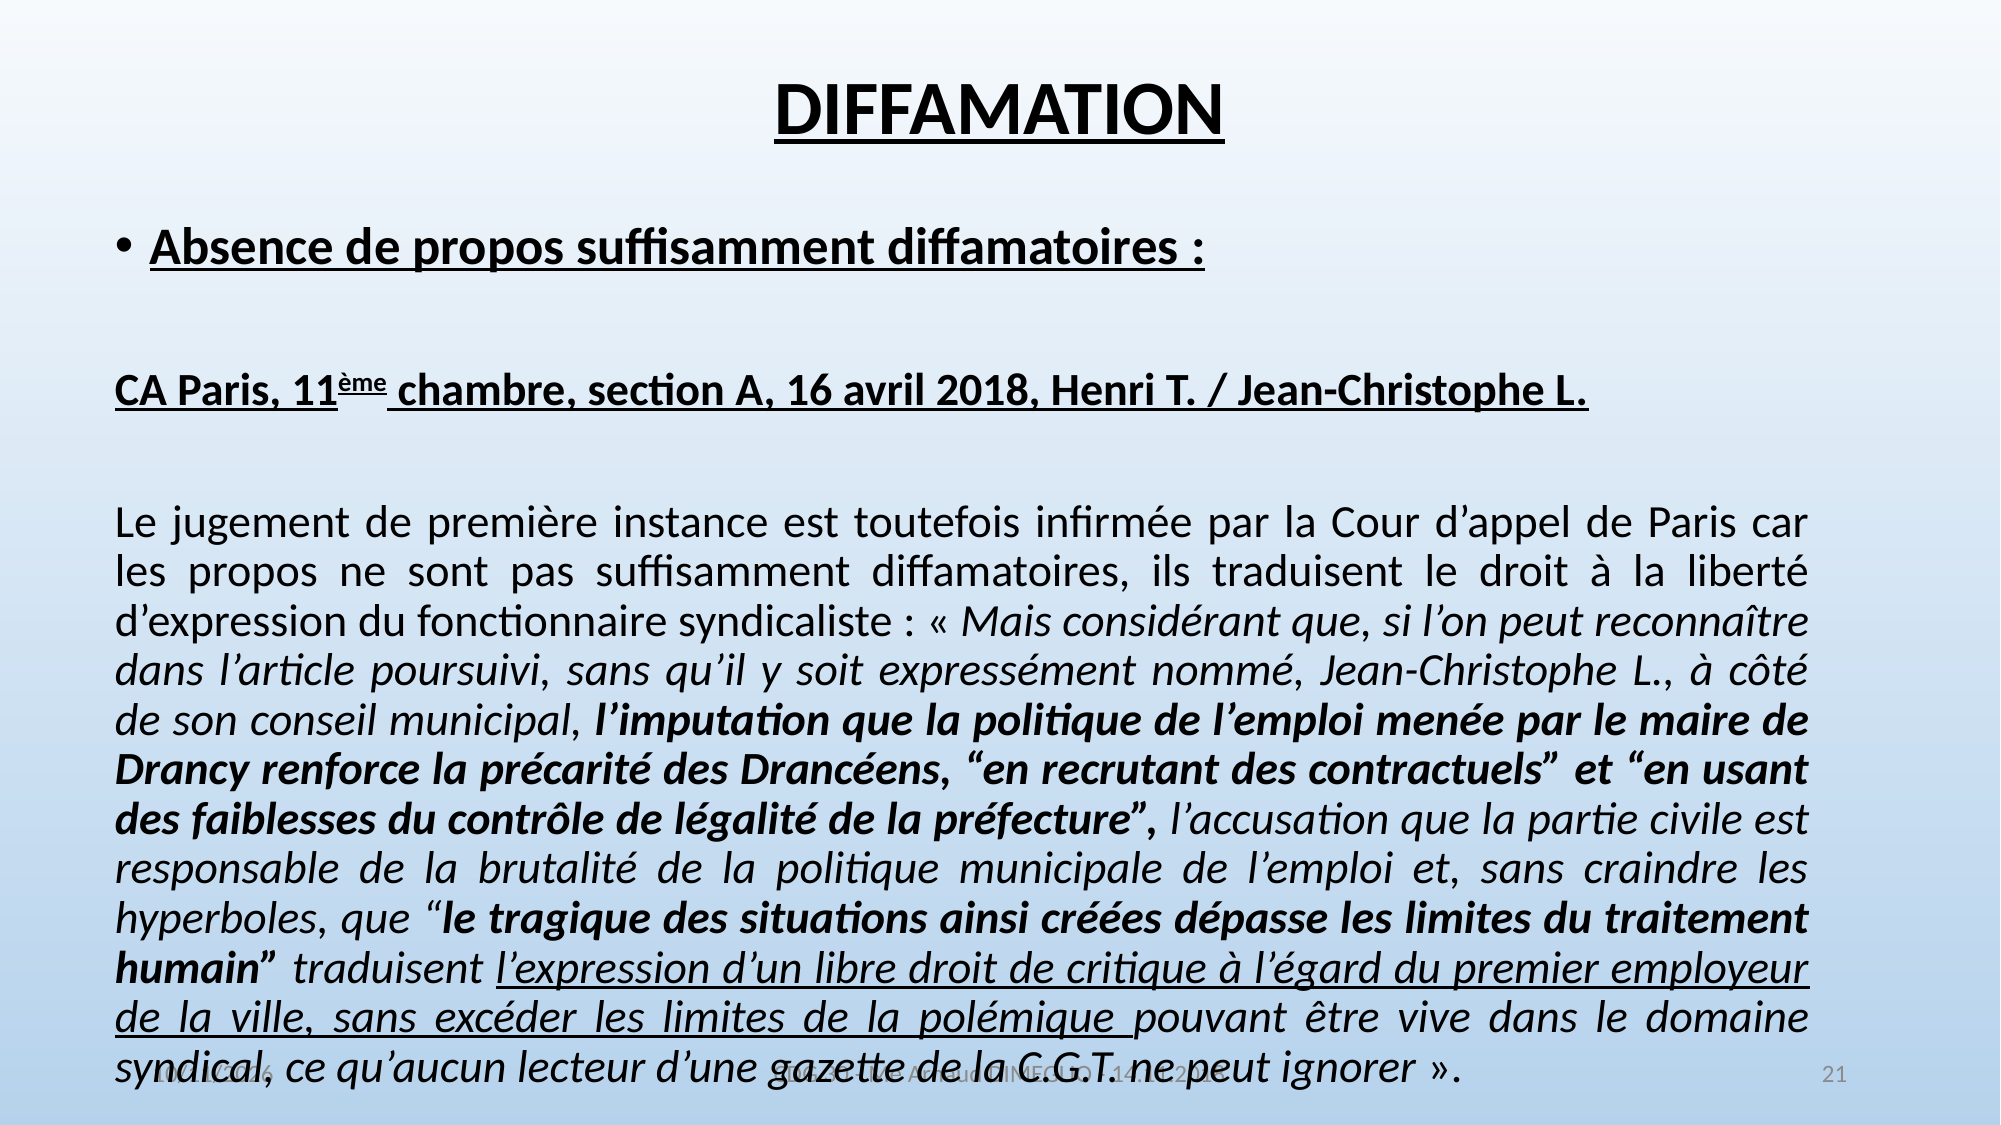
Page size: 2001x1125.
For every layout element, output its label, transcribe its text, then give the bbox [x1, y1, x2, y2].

title DIFFAMATION [137, 59, 1863, 252]
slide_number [137, 1042, 588, 1103]
footer CDG 30 - Me Arnaud DIMEGLIO - 14.11.2018 [662, 1042, 1338, 1103]
list Absence de propos suffisamment diffamatoires : CA Paris, 11ème chambre, section A, 16 avril 2018, Henri T. / Jean-Christophe L. Le jugement de première instance est toutefois infirmée par la Cour d’appel de Paris car les propos ne sont pas suffisamment diffamatoires, ils traduisent le droit à la liberté d’expression du fonctionnaire syndicaliste : « Mais considérant que, si l’on peut reconnaître dans l’article poursuivi, sans qu’il y soit expressément nommé, Jean-Christophe L., à côté de son conseil municipal, l’imputation que la politique de l’emploi menée par le maire de Drancy renforce la précarité des Drancéens, “en recrutant des contractuels” et “en usant des faiblesses du contrôle de légalité de la préfecture”, l’accusation que la partie civile est responsable de la brutalité de la politique municipale de l’emploi et, sans craindre les hyperboles, que “le tragique des situations ainsi créées dépasse les limites du traitement humain” traduisent l’expression d’un libre droit de critique à l’égard du premier employeur de la ville, sans excéder les limites de la polémique pouvant être vive dans le domaine syndical, ce qu’aucun lecteur d’une gazette de la C.G.T. ne peut ignorer ». [99, 145, 1825, 1125]
slide_number 21 [1412, 1042, 1863, 1103]
